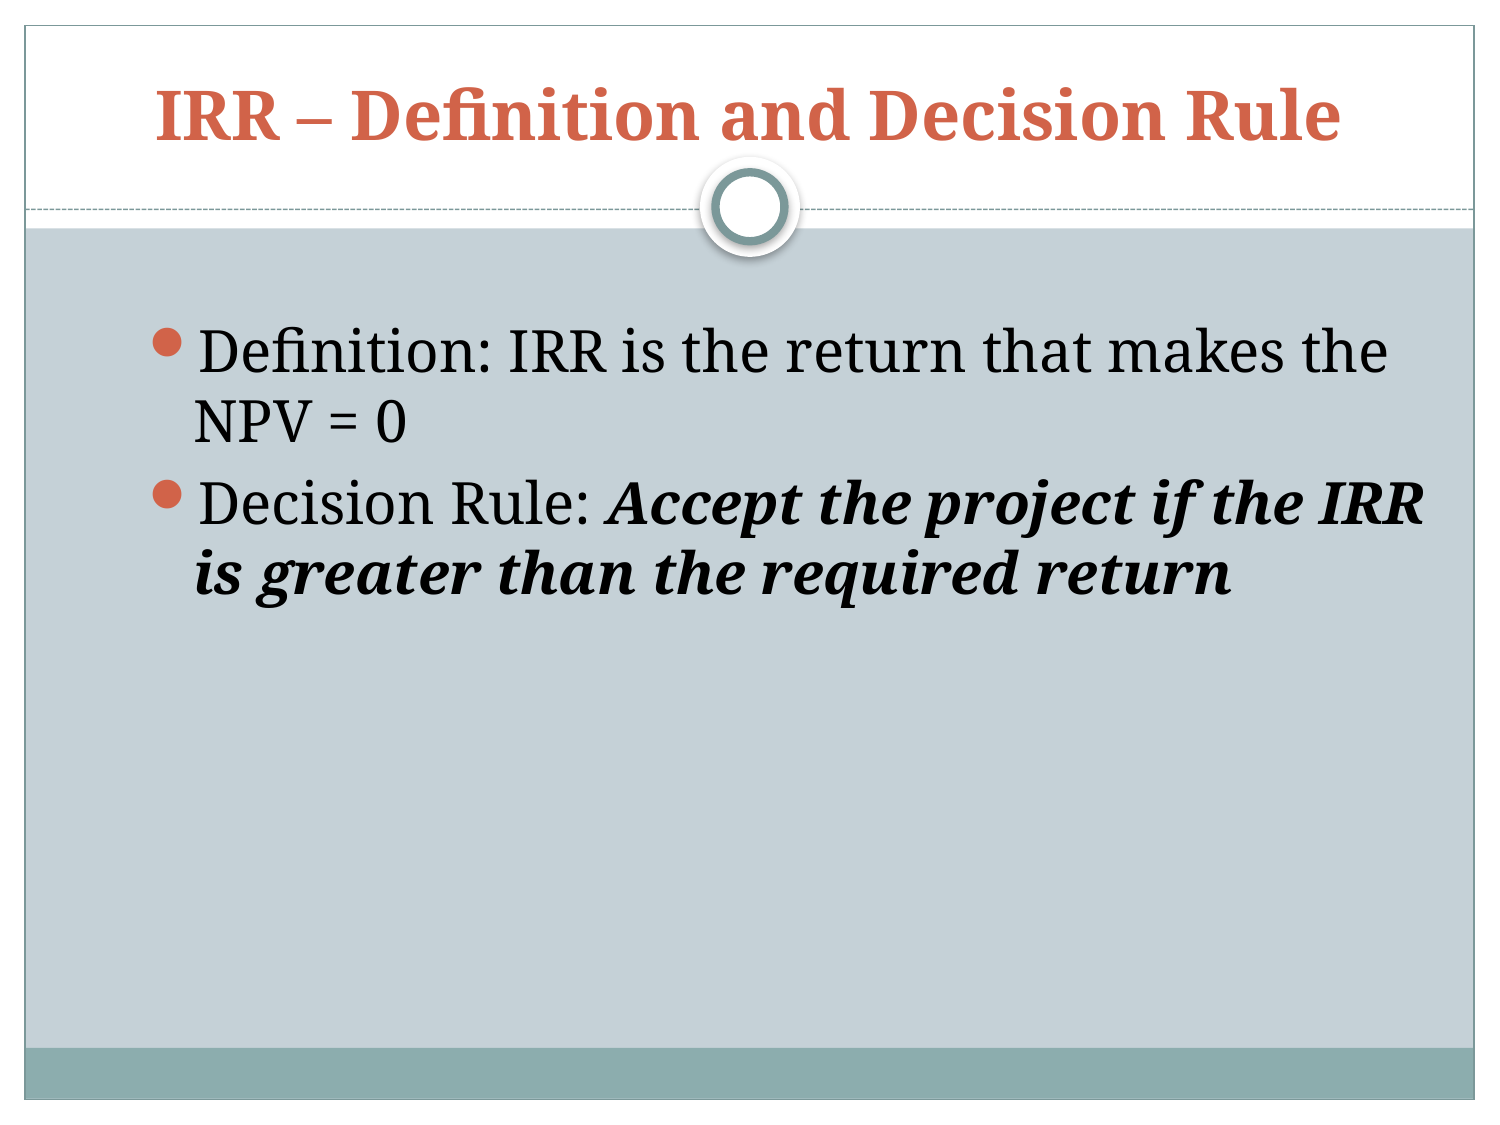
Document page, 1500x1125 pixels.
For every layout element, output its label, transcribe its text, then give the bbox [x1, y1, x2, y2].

title IRR – Definition and Decision Rule [49, 37, 1450, 162]
list Definition: IRR is the return that makes the NPV = 0 Decision Rule: Accept the project if the IRR is greater than the required return [133, 306, 1450, 1050]
